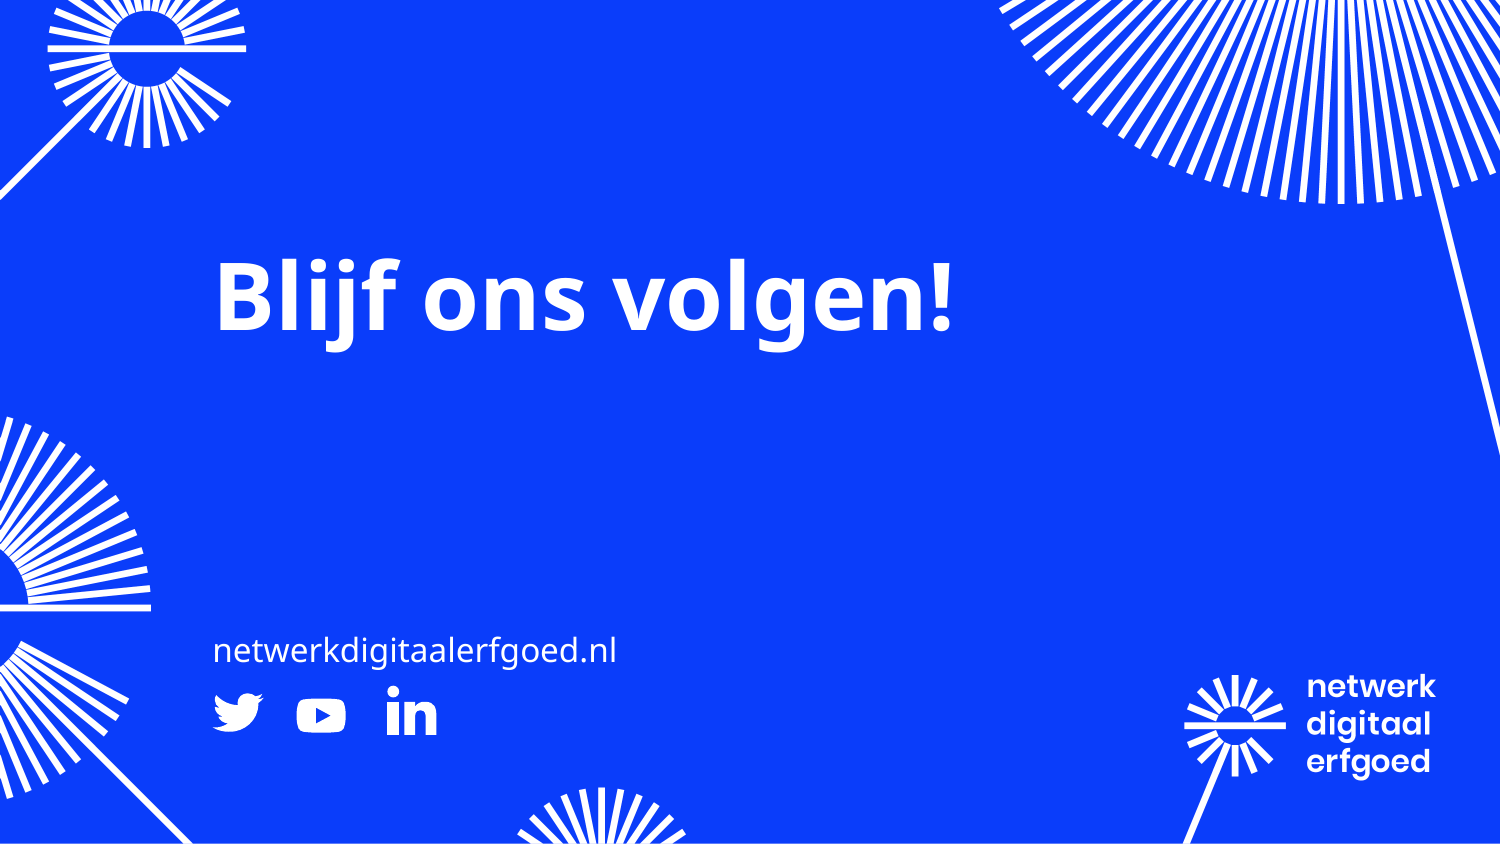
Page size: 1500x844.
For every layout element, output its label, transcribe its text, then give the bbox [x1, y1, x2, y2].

picture [0, 0, 1500, 844]
title Blijf ons volgen! [212, 236, 1312, 461]
